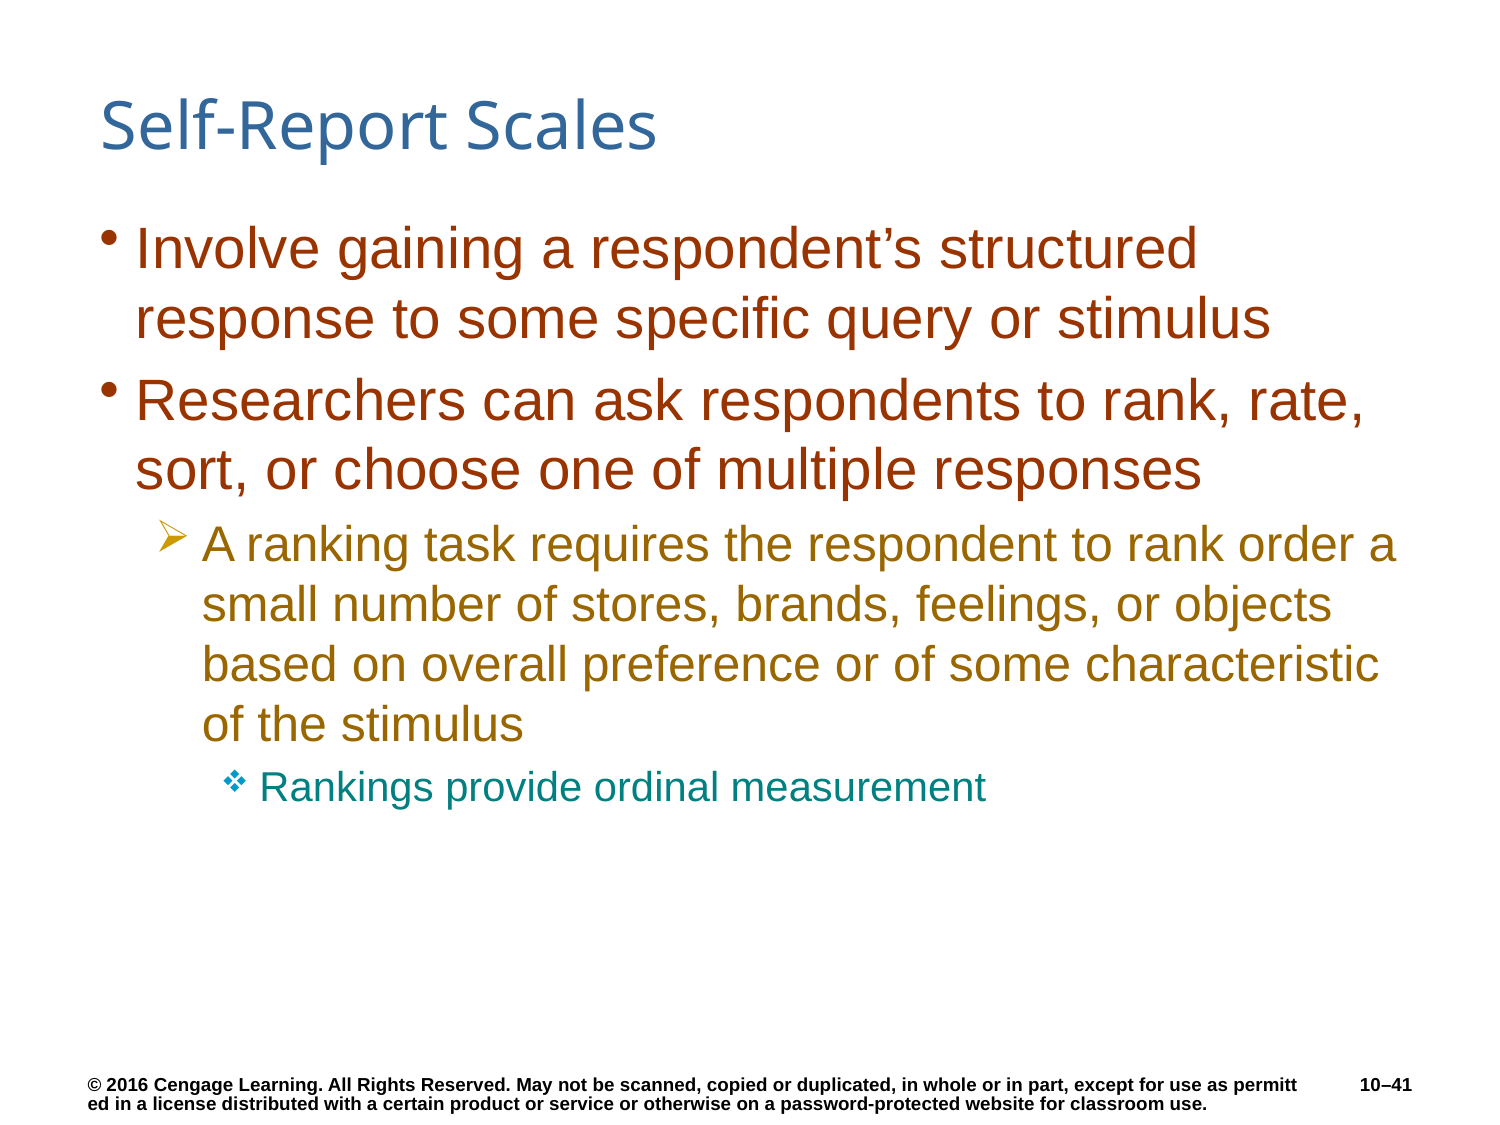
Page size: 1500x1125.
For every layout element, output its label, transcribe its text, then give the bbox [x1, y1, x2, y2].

list Involve gaining a respondent’s structured response to some specific query or stimulus Researchers can ask respondents to rank, rate, sort, or choose one of multiple responses A ranking task requires the respondent to rank order a small number of stores, brands, feelings, or objects based on overall preference or of some characteristic of the stimulus Rankings provide ordinal measurement [84, 202, 1414, 1013]
title Self-Report Scales [85, 75, 1411, 171]
slide_number 10–41 [1050, 1042, 1413, 1103]
footer © 2016 Cengage Learning. All Rights Reserved. May not be scanned, copied or duplicated, in whole or in part, except for use as permitted in a license distributed with a certain product or service or otherwise on a password-protected website for classroom use. [87, 1057, 1050, 1103]
